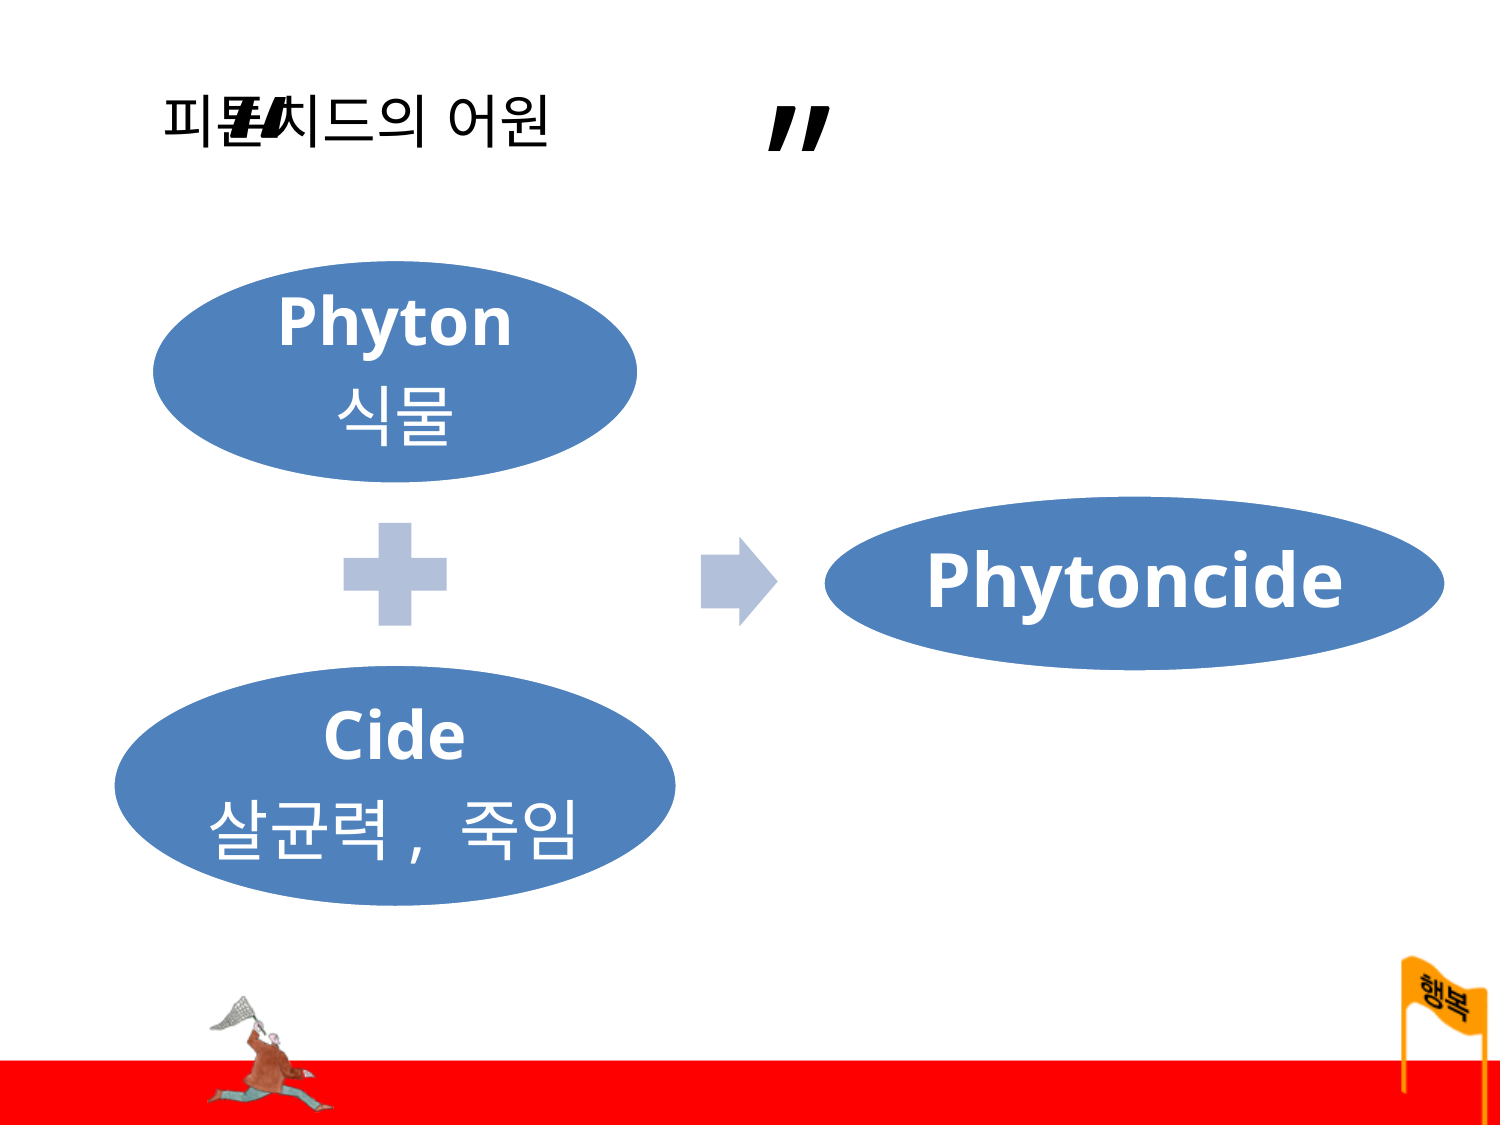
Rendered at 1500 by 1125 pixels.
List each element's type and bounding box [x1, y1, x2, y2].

text_box [52, 42, 1022, 285]
picture [0, 0, 1500, 1125]
text_box [111, 249, 1448, 918]
